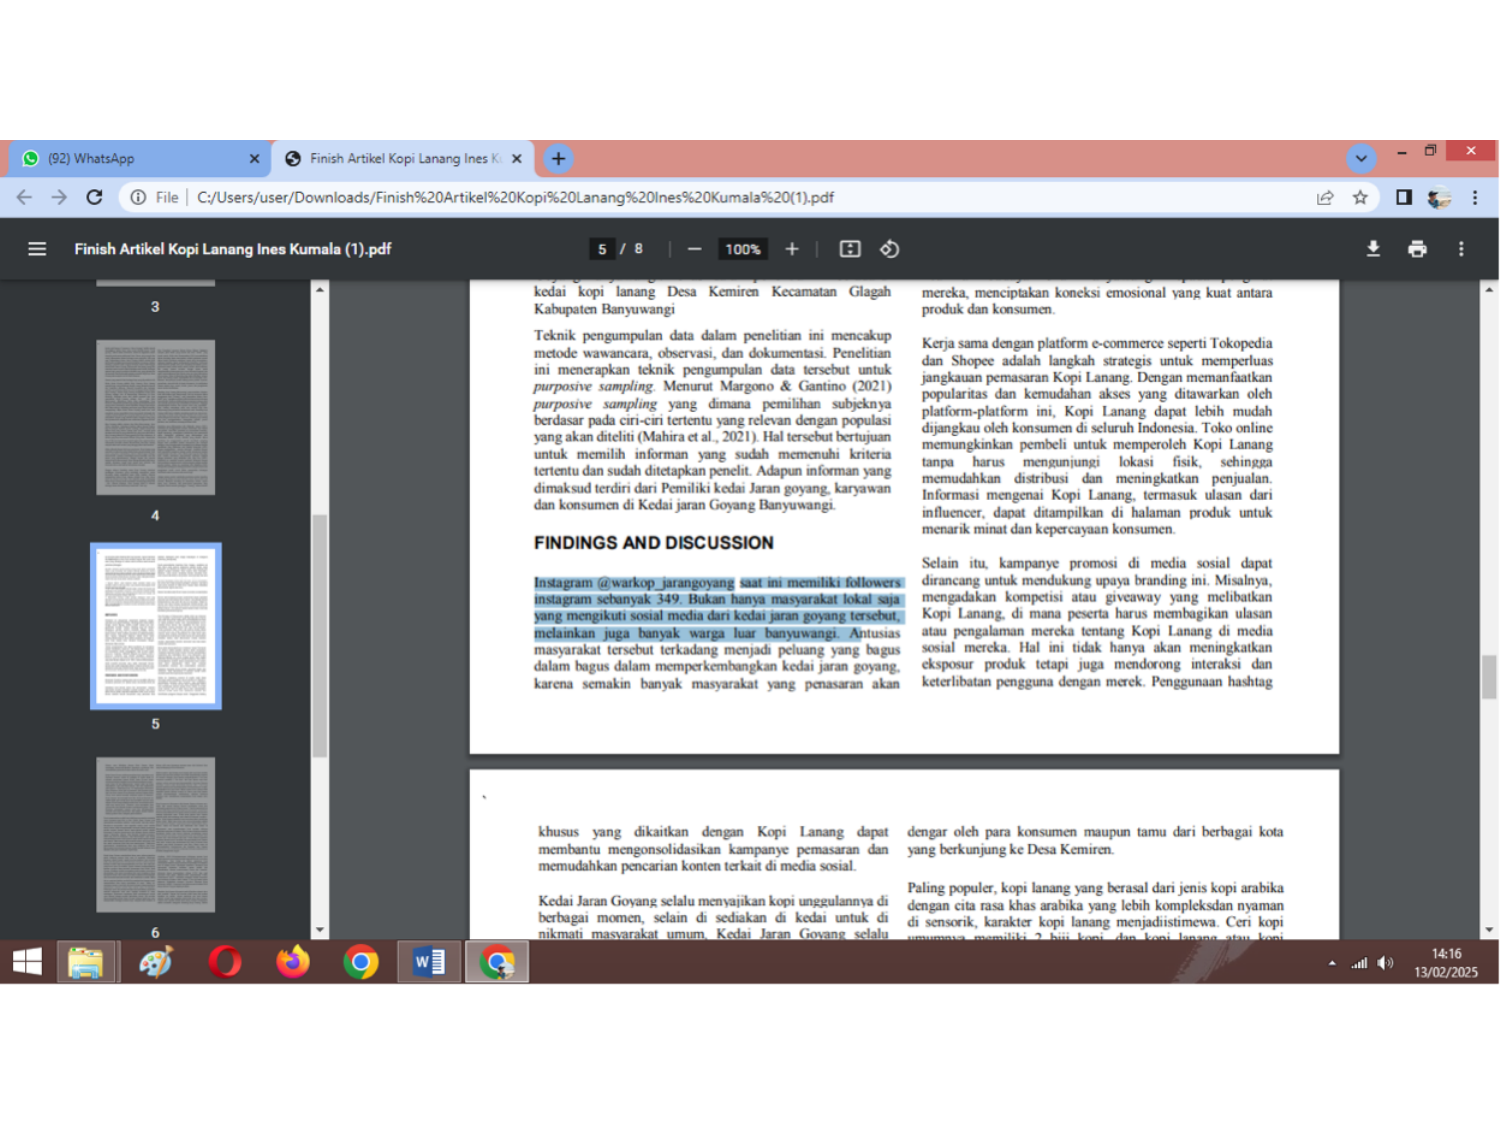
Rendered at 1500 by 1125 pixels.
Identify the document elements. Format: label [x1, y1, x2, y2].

picture [0, 140, 1500, 985]
